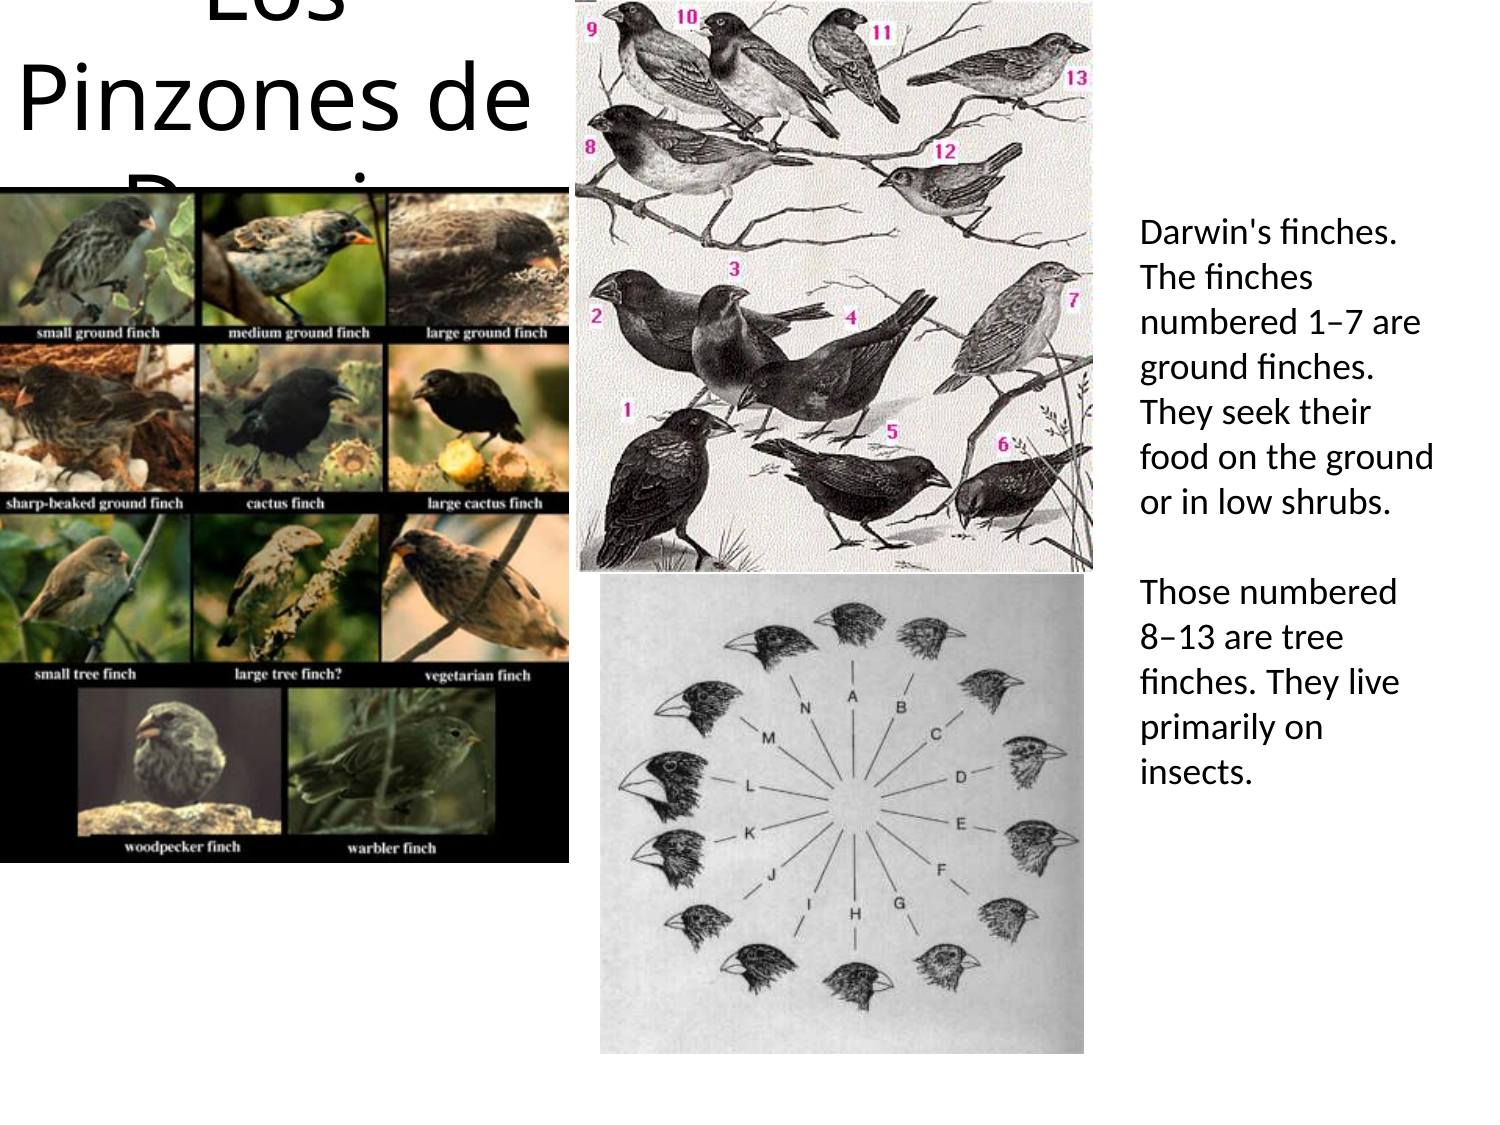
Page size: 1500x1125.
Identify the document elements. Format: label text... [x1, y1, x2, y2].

title Los Pinzones de Darwin [0, 0, 551, 185]
picture [574, 0, 1093, 573]
text_box Darwin's finches. The finches numbered 1–7 are ground finches. They seek their food on the ground or in low shrubs. Those numbered 8–13 are tree finches. They live primarily on insects. [1125, 199, 1450, 845]
picture [0, 187, 569, 863]
picture [599, 574, 1084, 1054]
